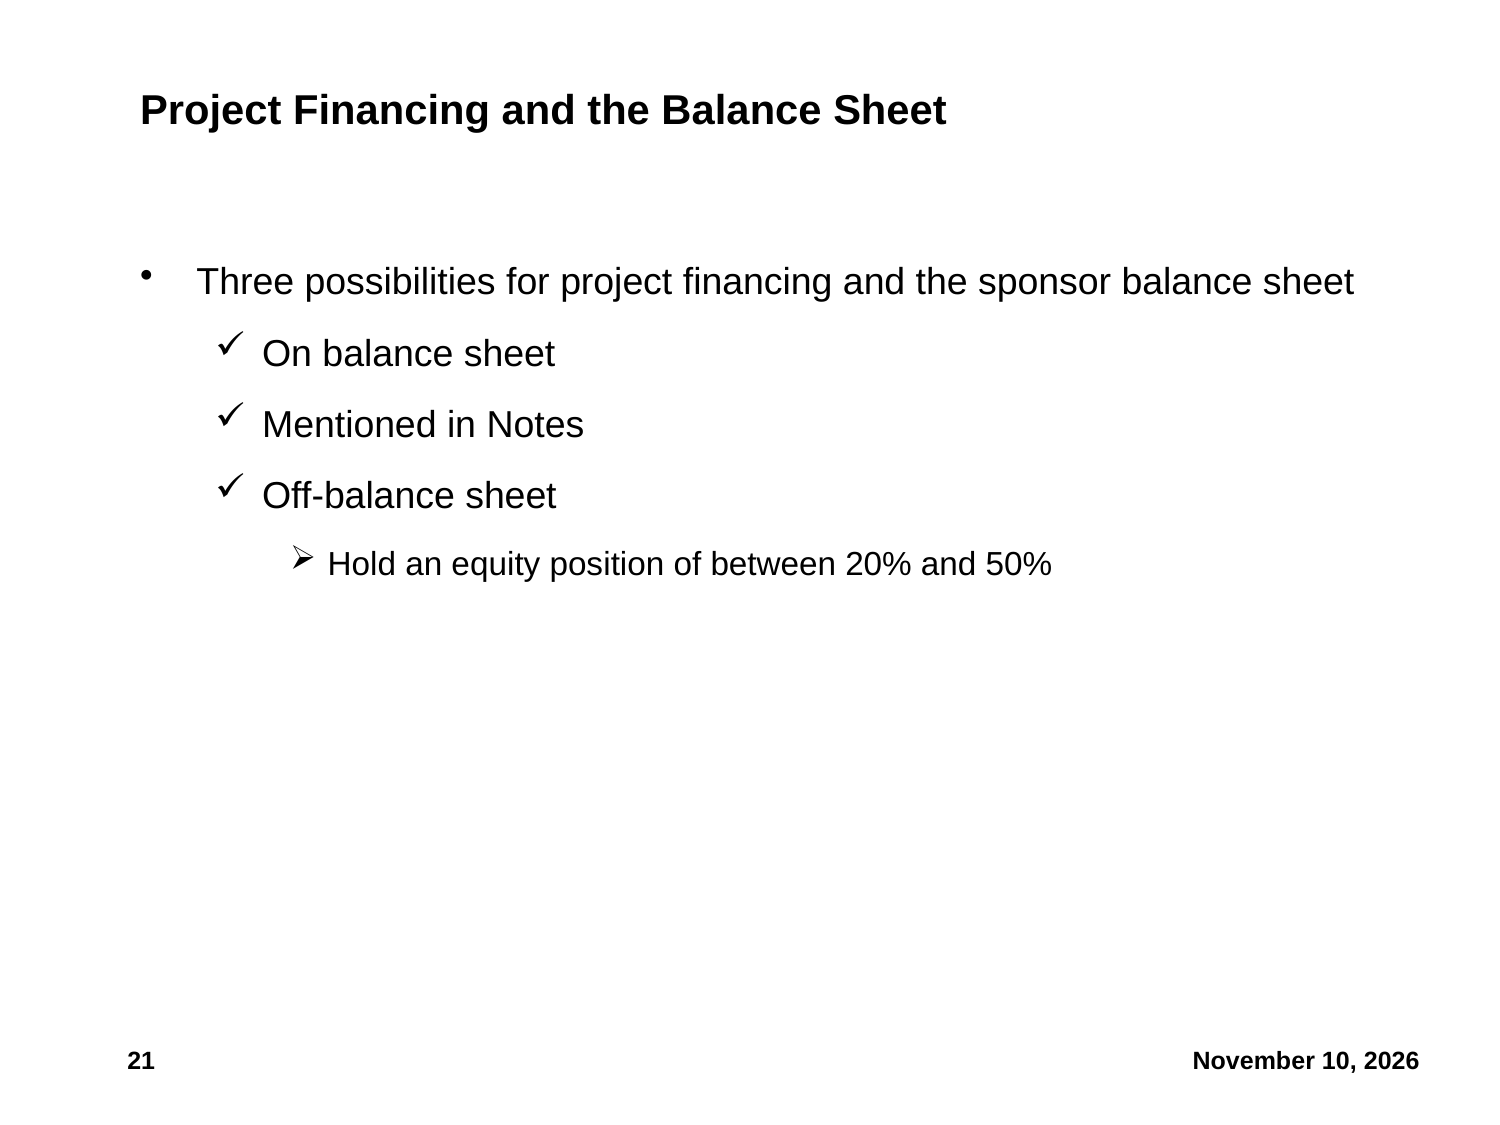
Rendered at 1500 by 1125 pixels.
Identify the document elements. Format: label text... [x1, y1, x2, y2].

title Project Financing and the Balance Sheet [124, 74, 1376, 226]
list Three possibilities for project financing and the sponsor balance sheet On balance sheet Mentioned in Notes Off-balance sheet Hold an equity position of between 20% and 50% [124, 249, 1413, 1001]
